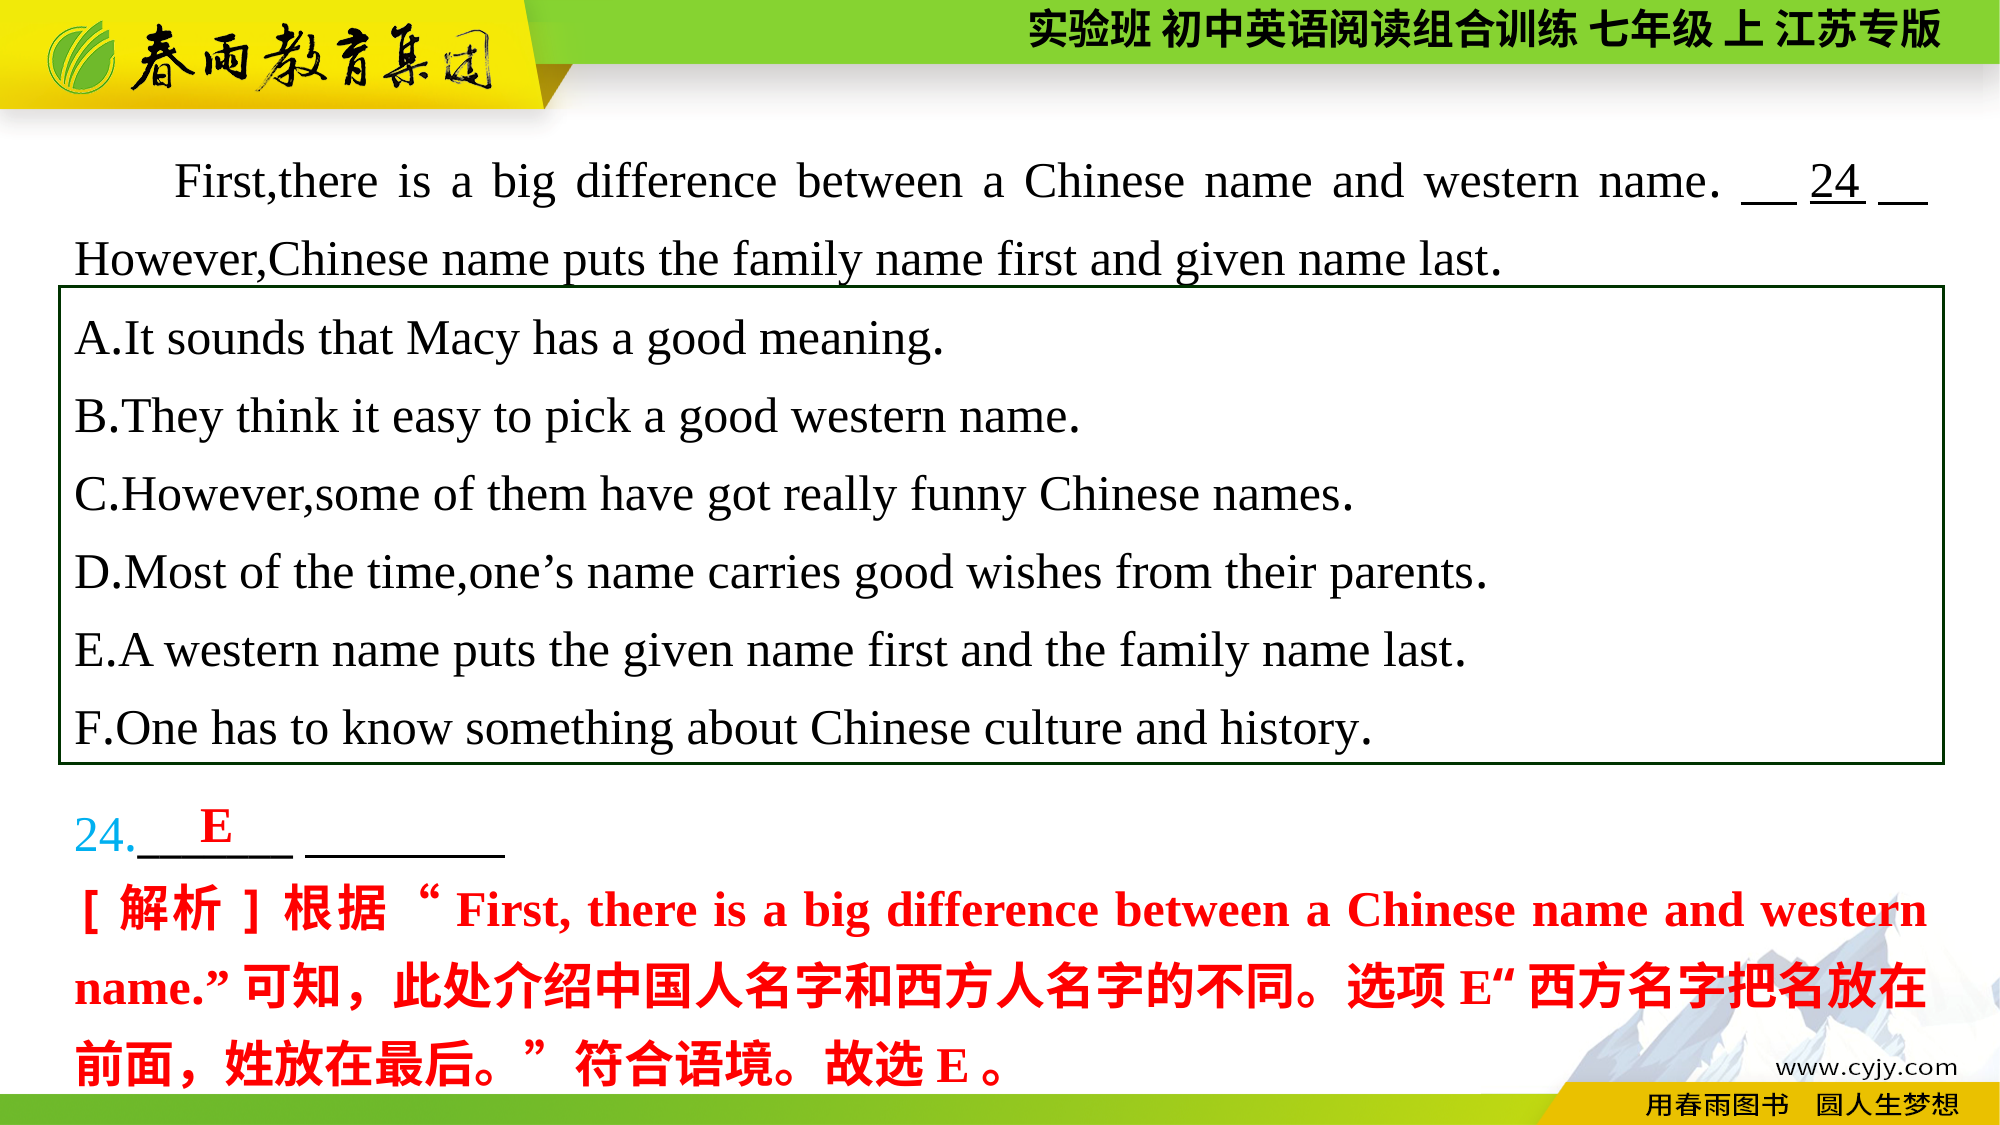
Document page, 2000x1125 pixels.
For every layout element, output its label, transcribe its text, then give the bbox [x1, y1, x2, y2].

text_box A.It sounds that Macy has a good meaning. B.They think it easy to pick a good western name. C.However,some of them have got really funny Chinese names. D.Most of the time,one’s name carries good wishes from their parents. E.A western name puts the given name first and the family name last. F.One has to know something about Chinese culture and history. [59, 278, 1944, 286]
text_box E [185, 785, 249, 861]
text_box [解析]根据“First, there is a big difference between a Chinese name and western name.”可知，此处介绍中国人名字和西方人名字的不同。选项E“西方名字把名放在前面，姓放在最后。”符合语境。故选E。 [59, 851, 1944, 1100]
text_box 24._______ [59, 763, 1059, 851]
list First,there is a big difference between a Chinese name and western name. 24 However,Chinese name puts the family name first and given name last. [59, 122, 1944, 278]
text_box [59, 286, 1944, 764]
picture [0, 0, 2000, 1125]
